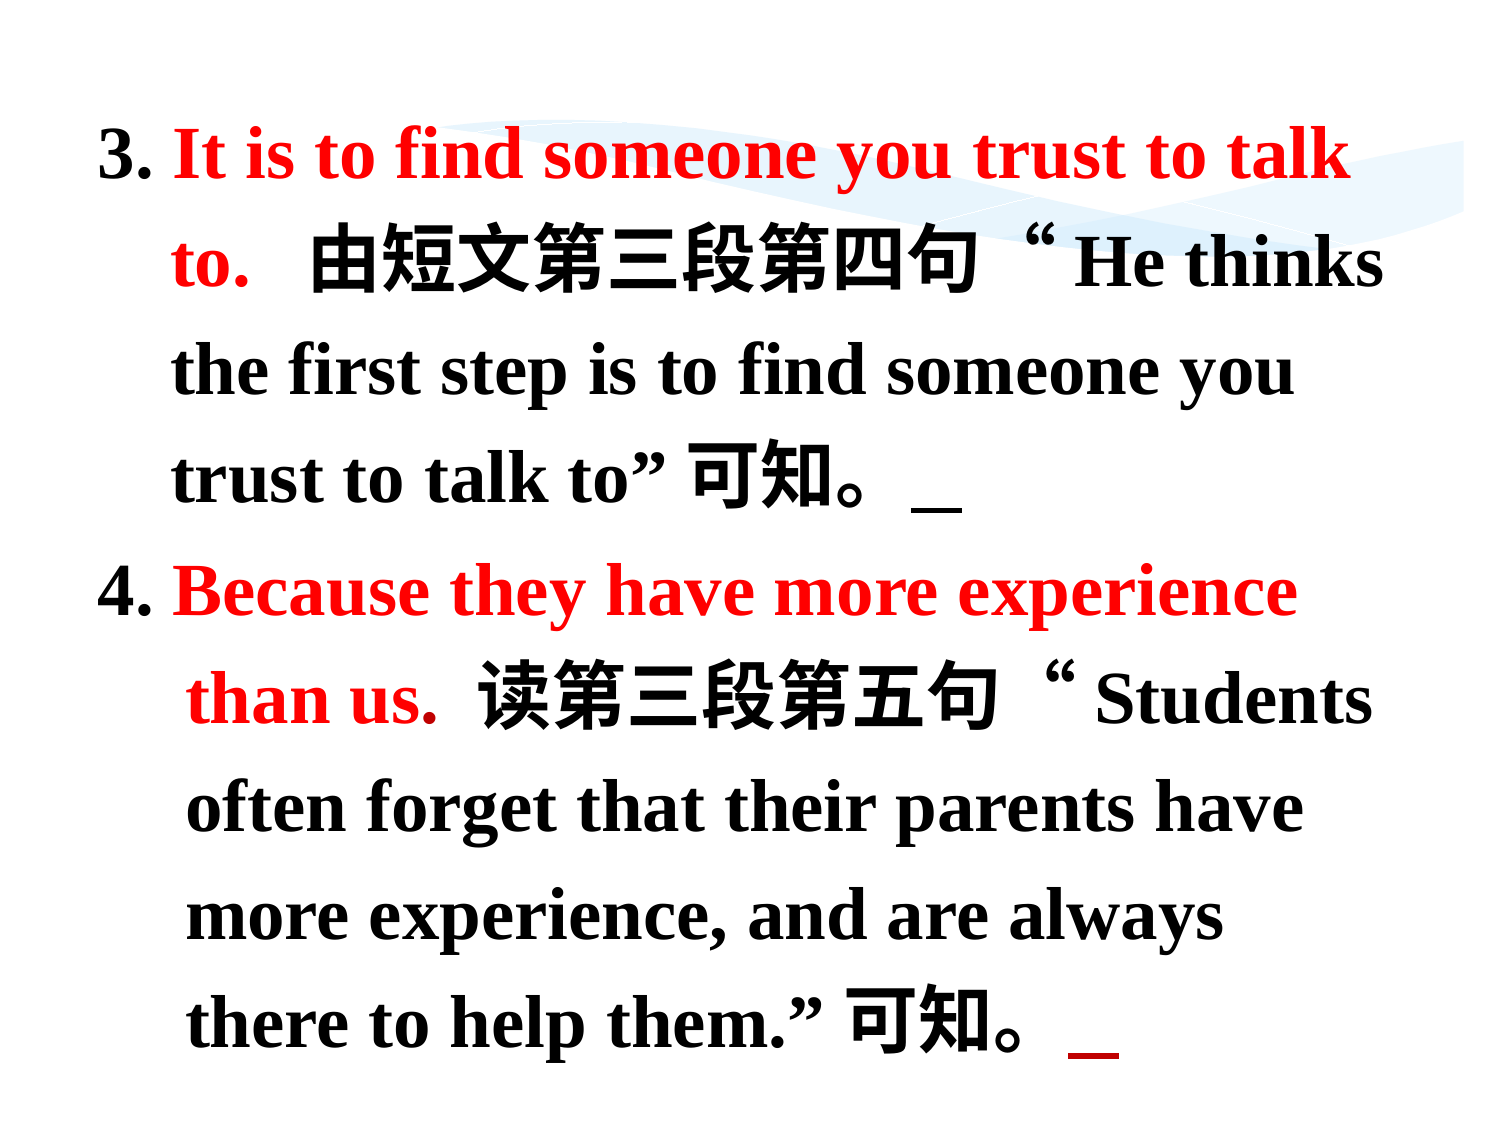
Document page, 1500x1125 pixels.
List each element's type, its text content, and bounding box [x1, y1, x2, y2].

text_box 4. Because they have more experience than us. 读第三段第五句“Students often forget that their parents have more experience, and are always there to help them.”可知。 [82, 525, 1412, 1070]
text_box 3. It is to find someone you trust to talk to. 由短文第三段第四句“He thinks the first step is to find someone you trust to talk to”可知。 [82, 78, 1424, 525]
